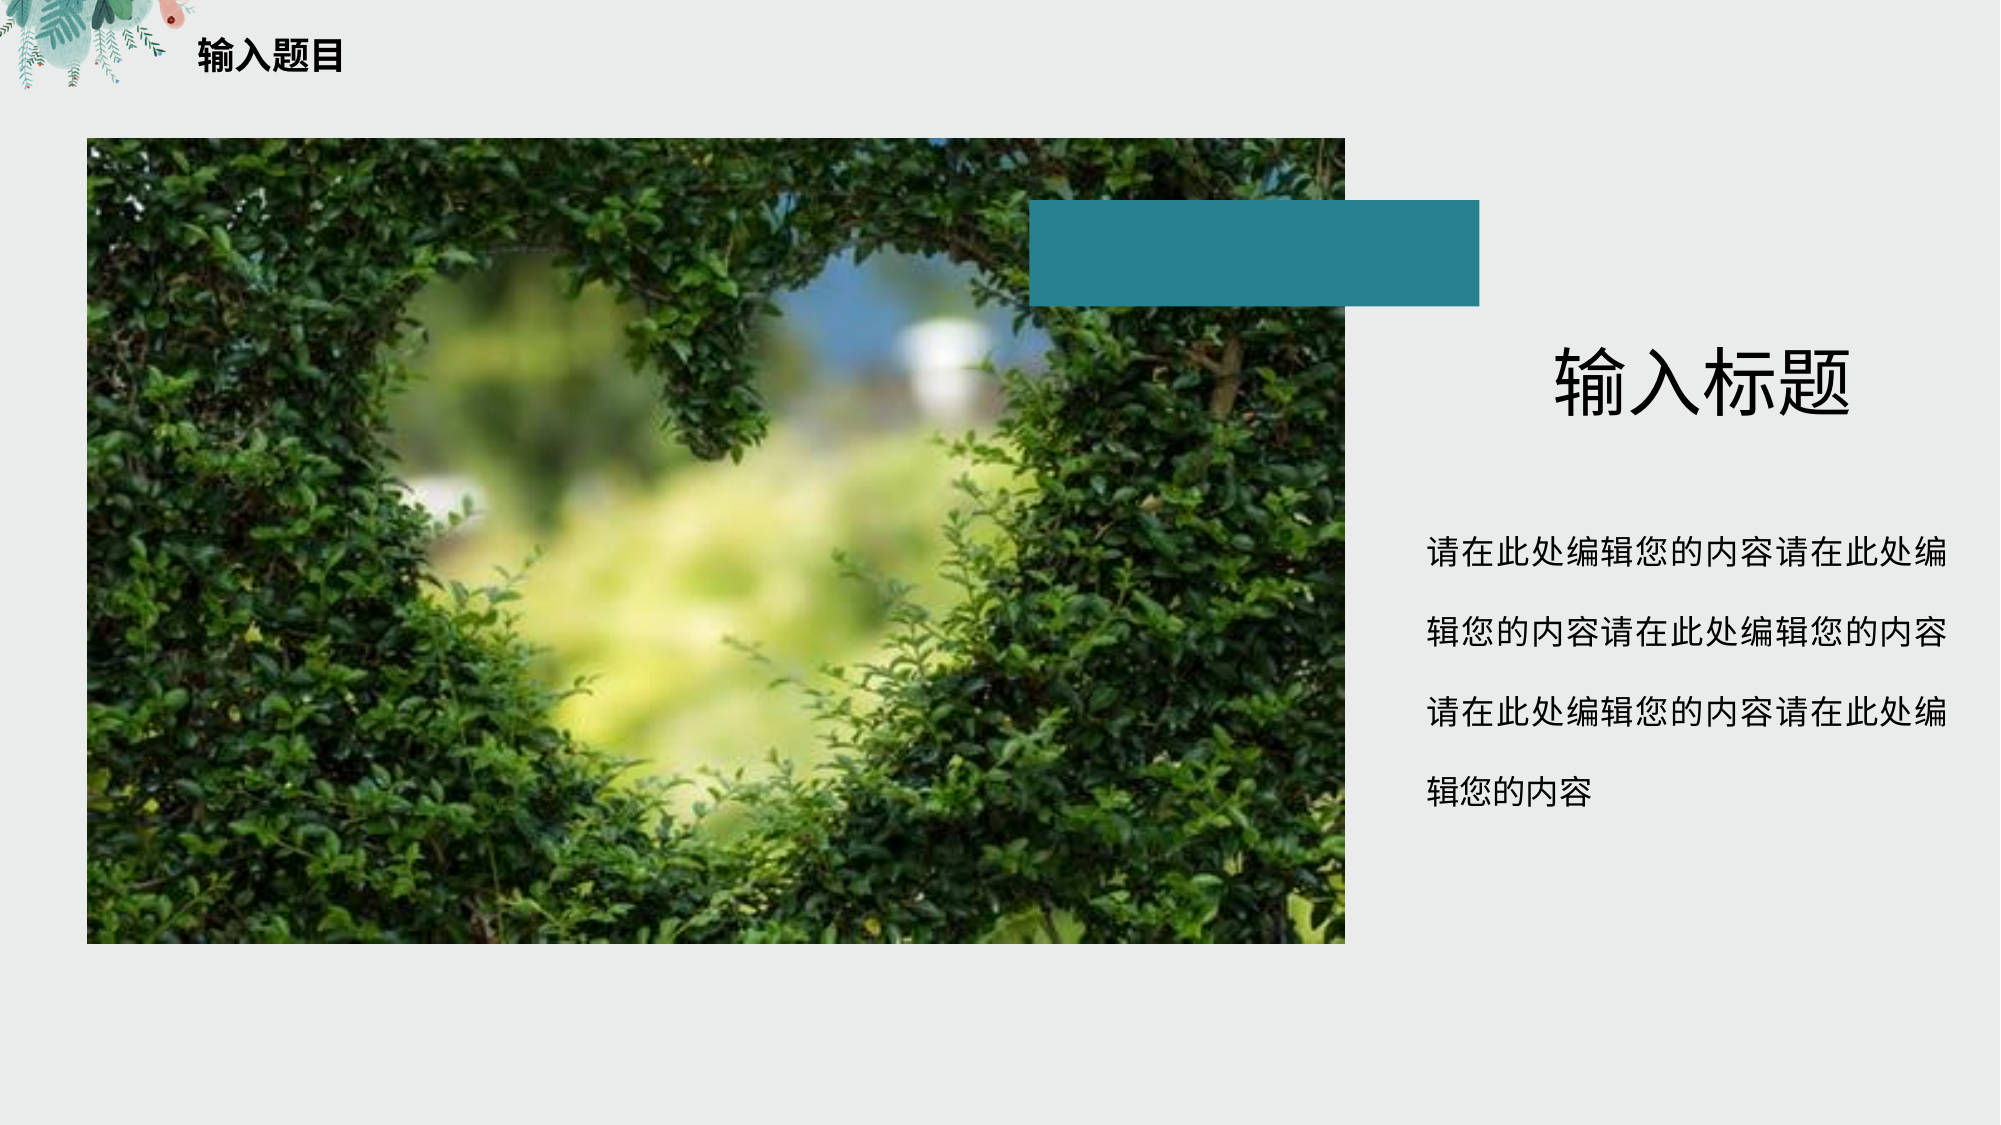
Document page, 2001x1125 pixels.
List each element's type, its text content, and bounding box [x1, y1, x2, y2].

text_box [1345, 199, 1480, 308]
picture [87, 138, 1345, 944]
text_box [1411, 327, 1964, 891]
picture [0, 0, 220, 115]
text_box 输入题目 [220, 24, 363, 84]
